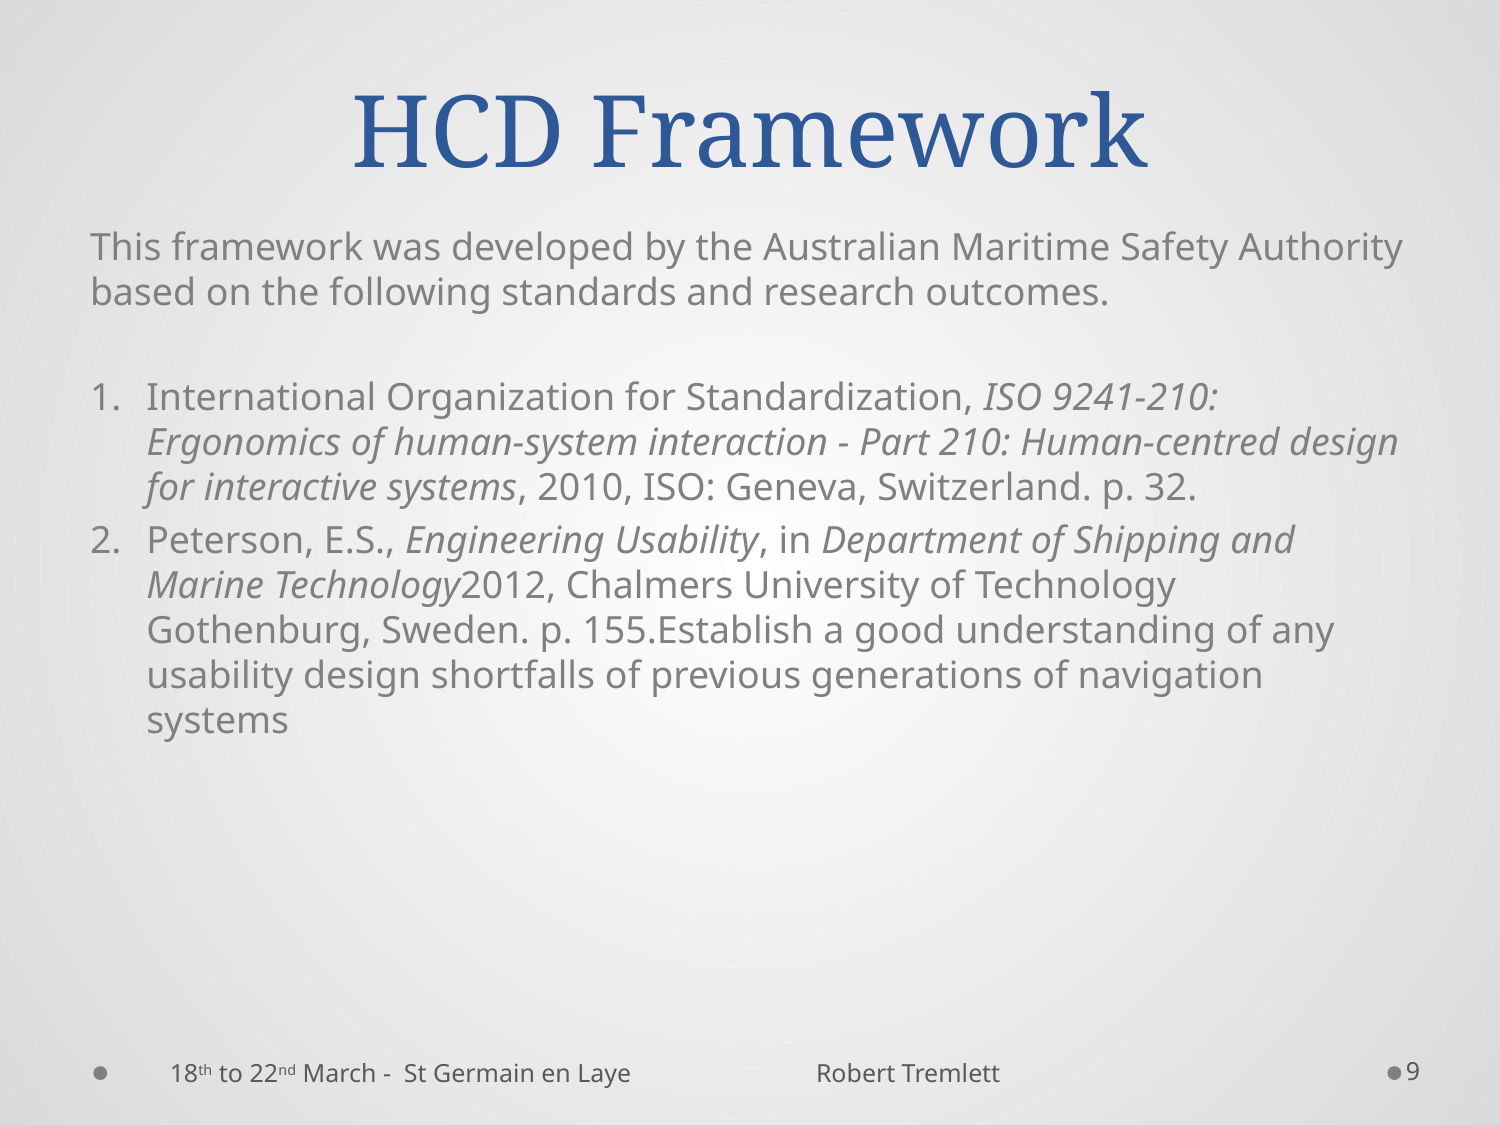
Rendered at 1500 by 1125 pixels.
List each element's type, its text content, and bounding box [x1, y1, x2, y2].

title HCD Framework [75, 45, 1425, 195]
slide_number 9 [1401, 1042, 1494, 1103]
footer Robert Tremlett [808, 1042, 1220, 1103]
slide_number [75, 1042, 640, 1103]
list This framework was developed by the Australian Maritime Safety Authority based on the following standards and research outcomes. International Organization for Standardization, ISO 9241-210: Ergonomics of human-system interaction - Part 210: Human-centred design for interactive systems, 2010, ISO: Geneva, Switzerland. p. 32. Peterson, E.S., Engineering Usability, in Department of Shipping and Marine Technology2012, Chalmers University of Technology Gothenburg, Sweden. p. 155.Establish a good understanding of any usability design shortfalls of previous generations of navigation systems [75, 215, 1425, 959]
